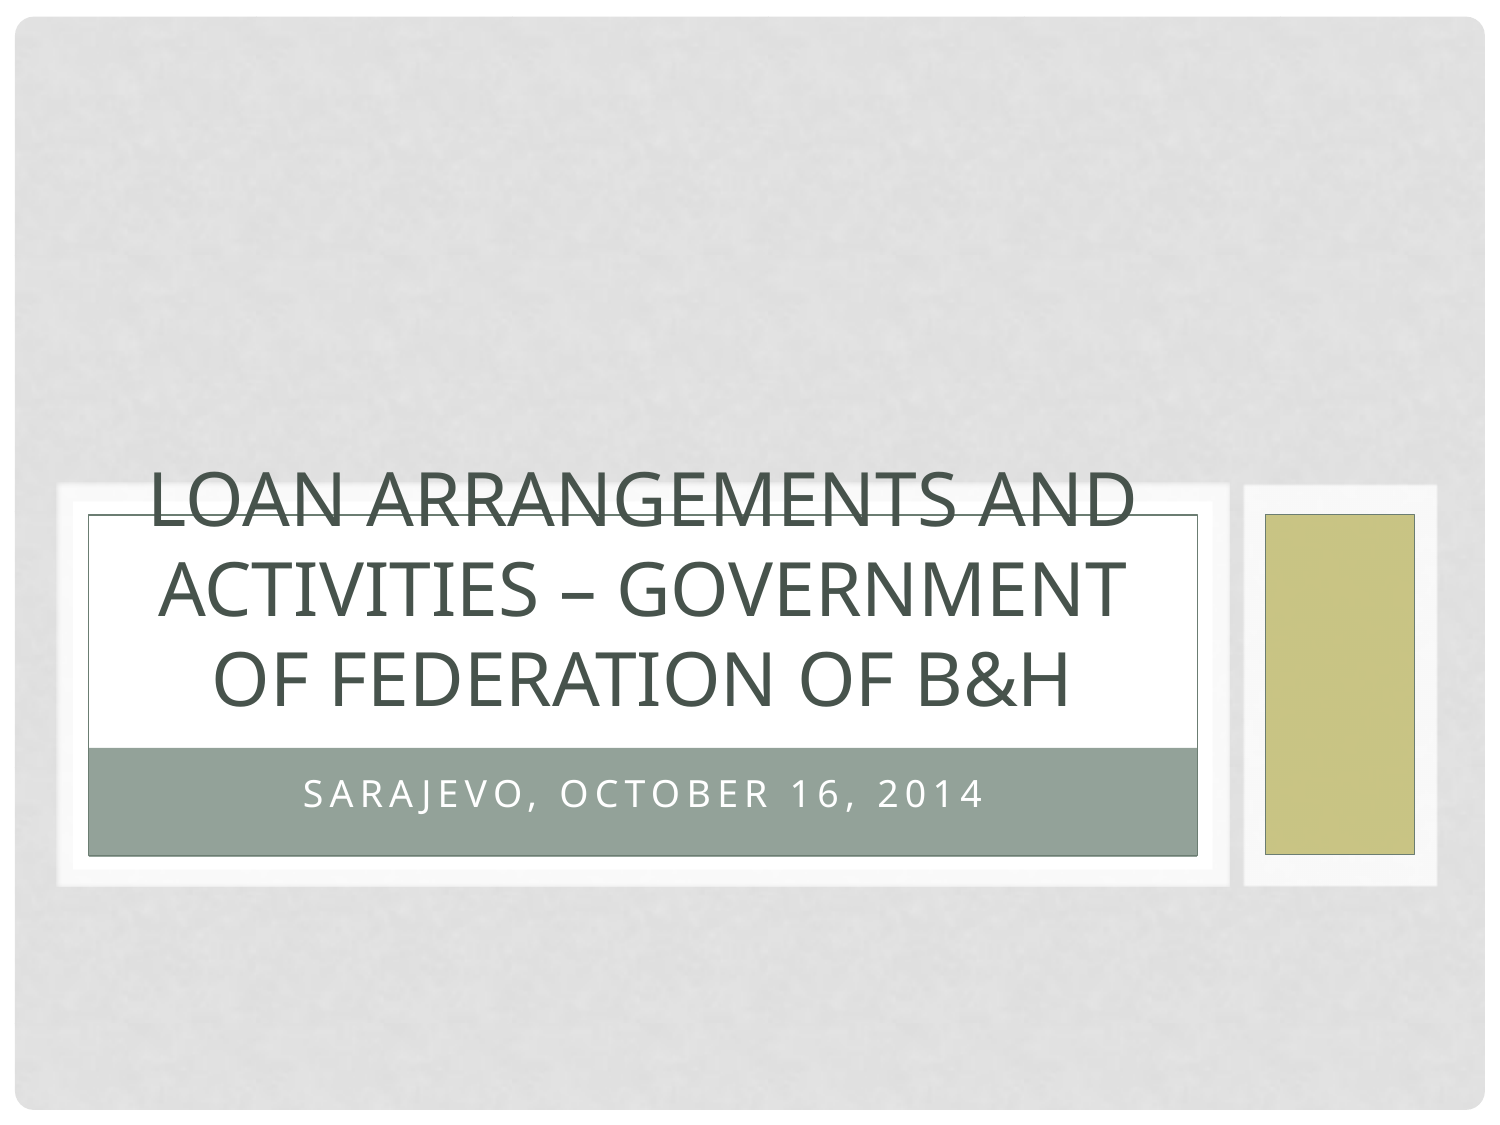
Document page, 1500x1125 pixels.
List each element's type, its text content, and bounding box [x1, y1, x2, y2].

title Loan arrangements and activities – Government of Federation of B&H [99, 456, 1187, 730]
subtitle Sarajevo, october 16, 2014 [105, 762, 1181, 838]
